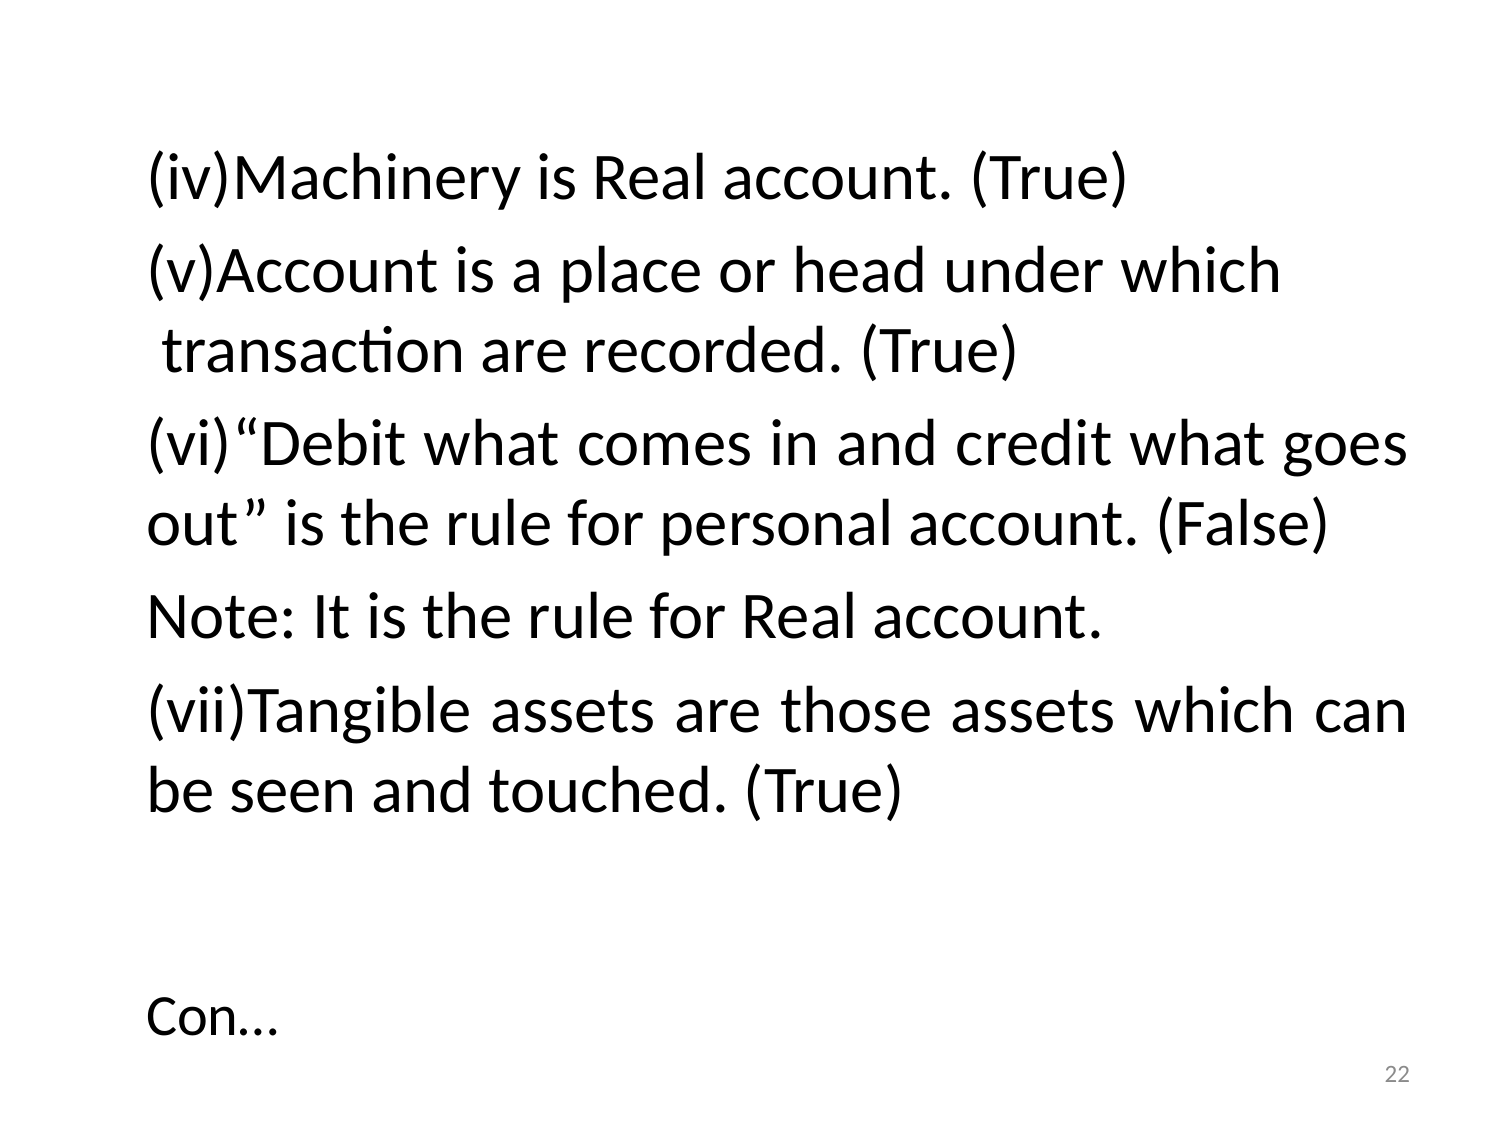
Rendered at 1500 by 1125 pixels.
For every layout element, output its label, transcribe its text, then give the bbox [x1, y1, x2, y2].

list (iv)Machinery is Real account. (True) (v)Account is a place or head under which transaction are recorded. (True) (vi)“Debit what comes in and credit what goes out” is the rule for personal account. (False) Note: It is the rule for Real account. (vii)Tangible assets are those assets which can be seen and touched. (True) Con… [75, 125, 1425, 1005]
slide_number 22 [1074, 1042, 1425, 1103]
